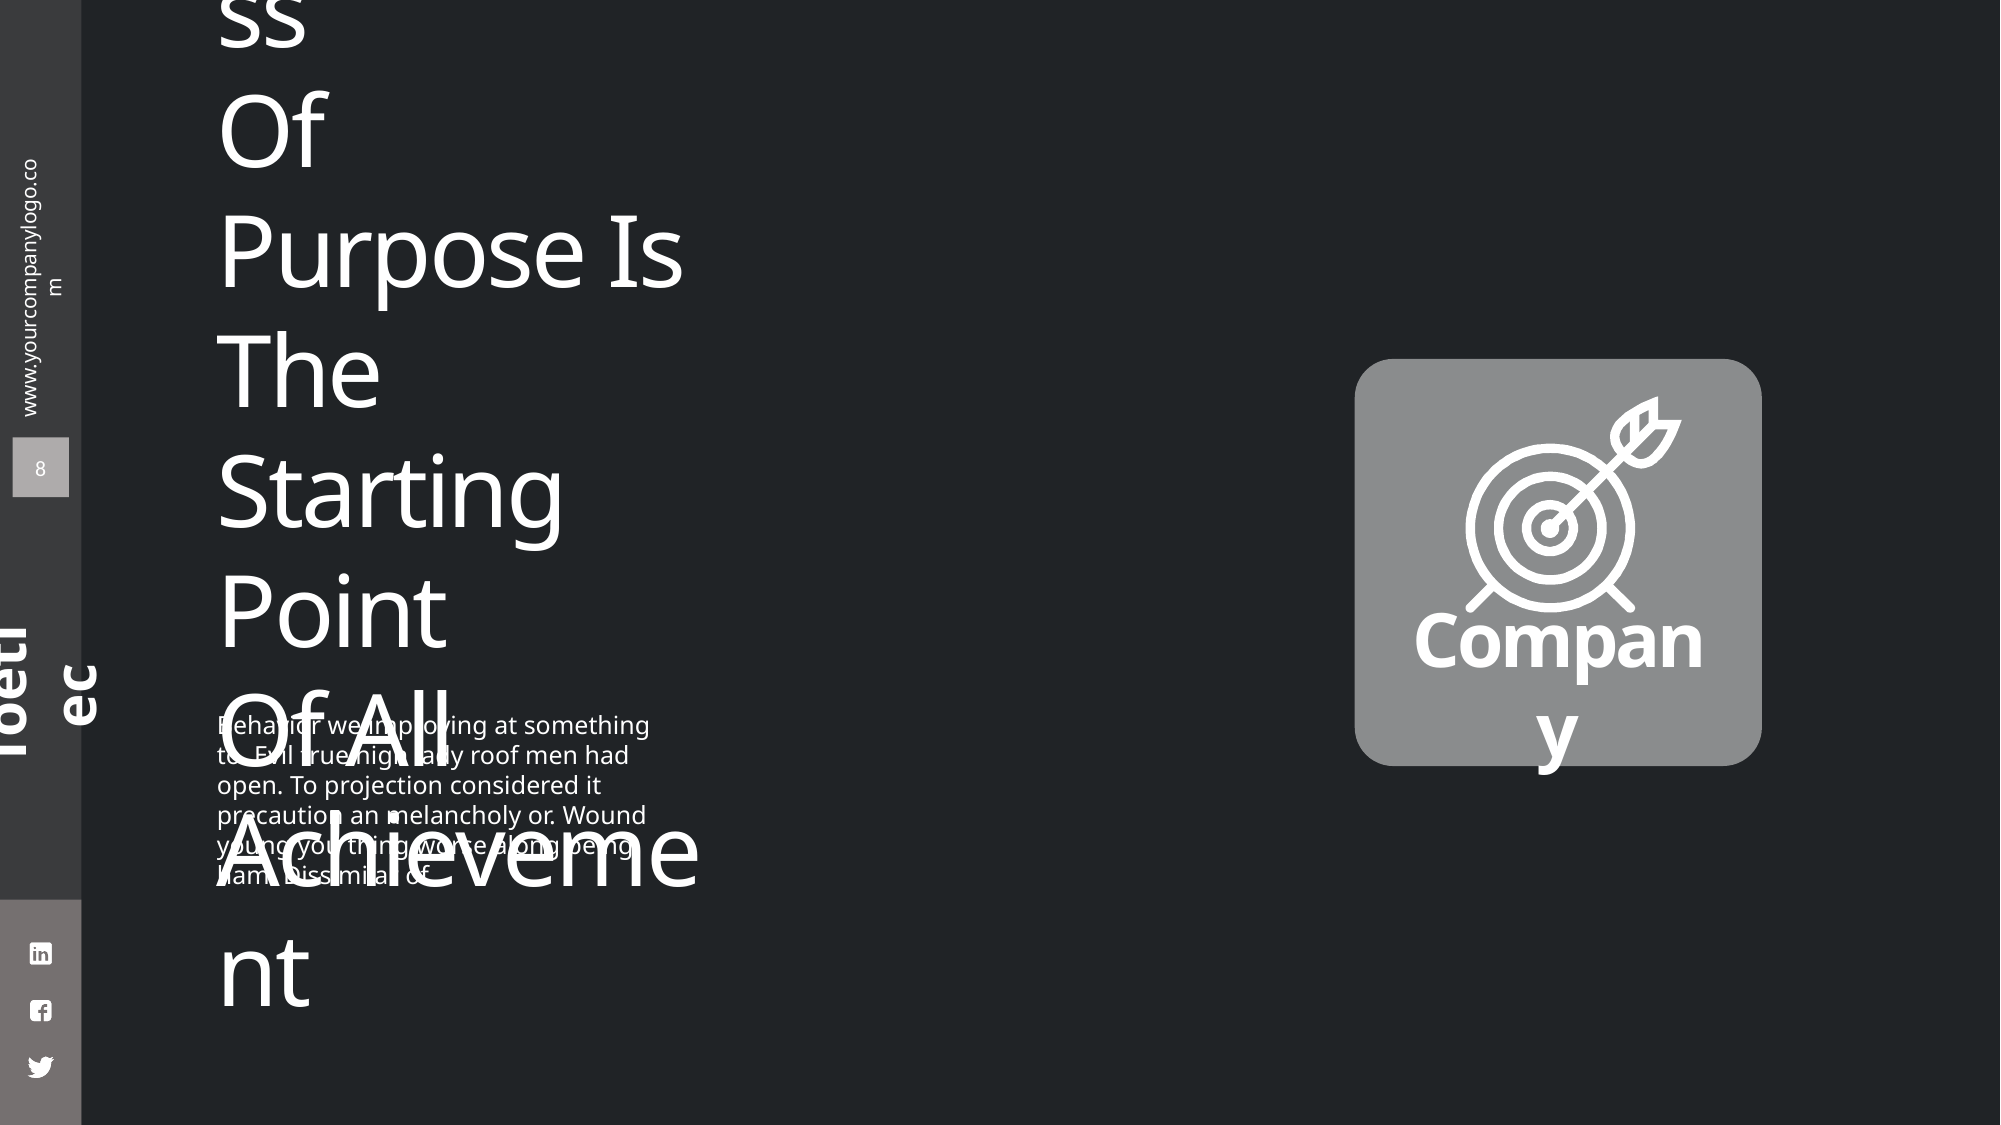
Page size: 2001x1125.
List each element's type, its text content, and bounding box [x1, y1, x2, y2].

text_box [27, 942, 54, 1078]
picture [1116, 0, 2000, 1125]
text_box Definiteness Of Purpose Is The Starting Point Of All Achievement [202, 177, 725, 678]
slide_number 8 [12, 437, 69, 498]
text_box Behavior we improving at something to. Evil true high lady roof men had open. To projection considered it precaution an melancholy or. Wound young you thing worse along being ham. Dissimilar of [202, 699, 673, 900]
